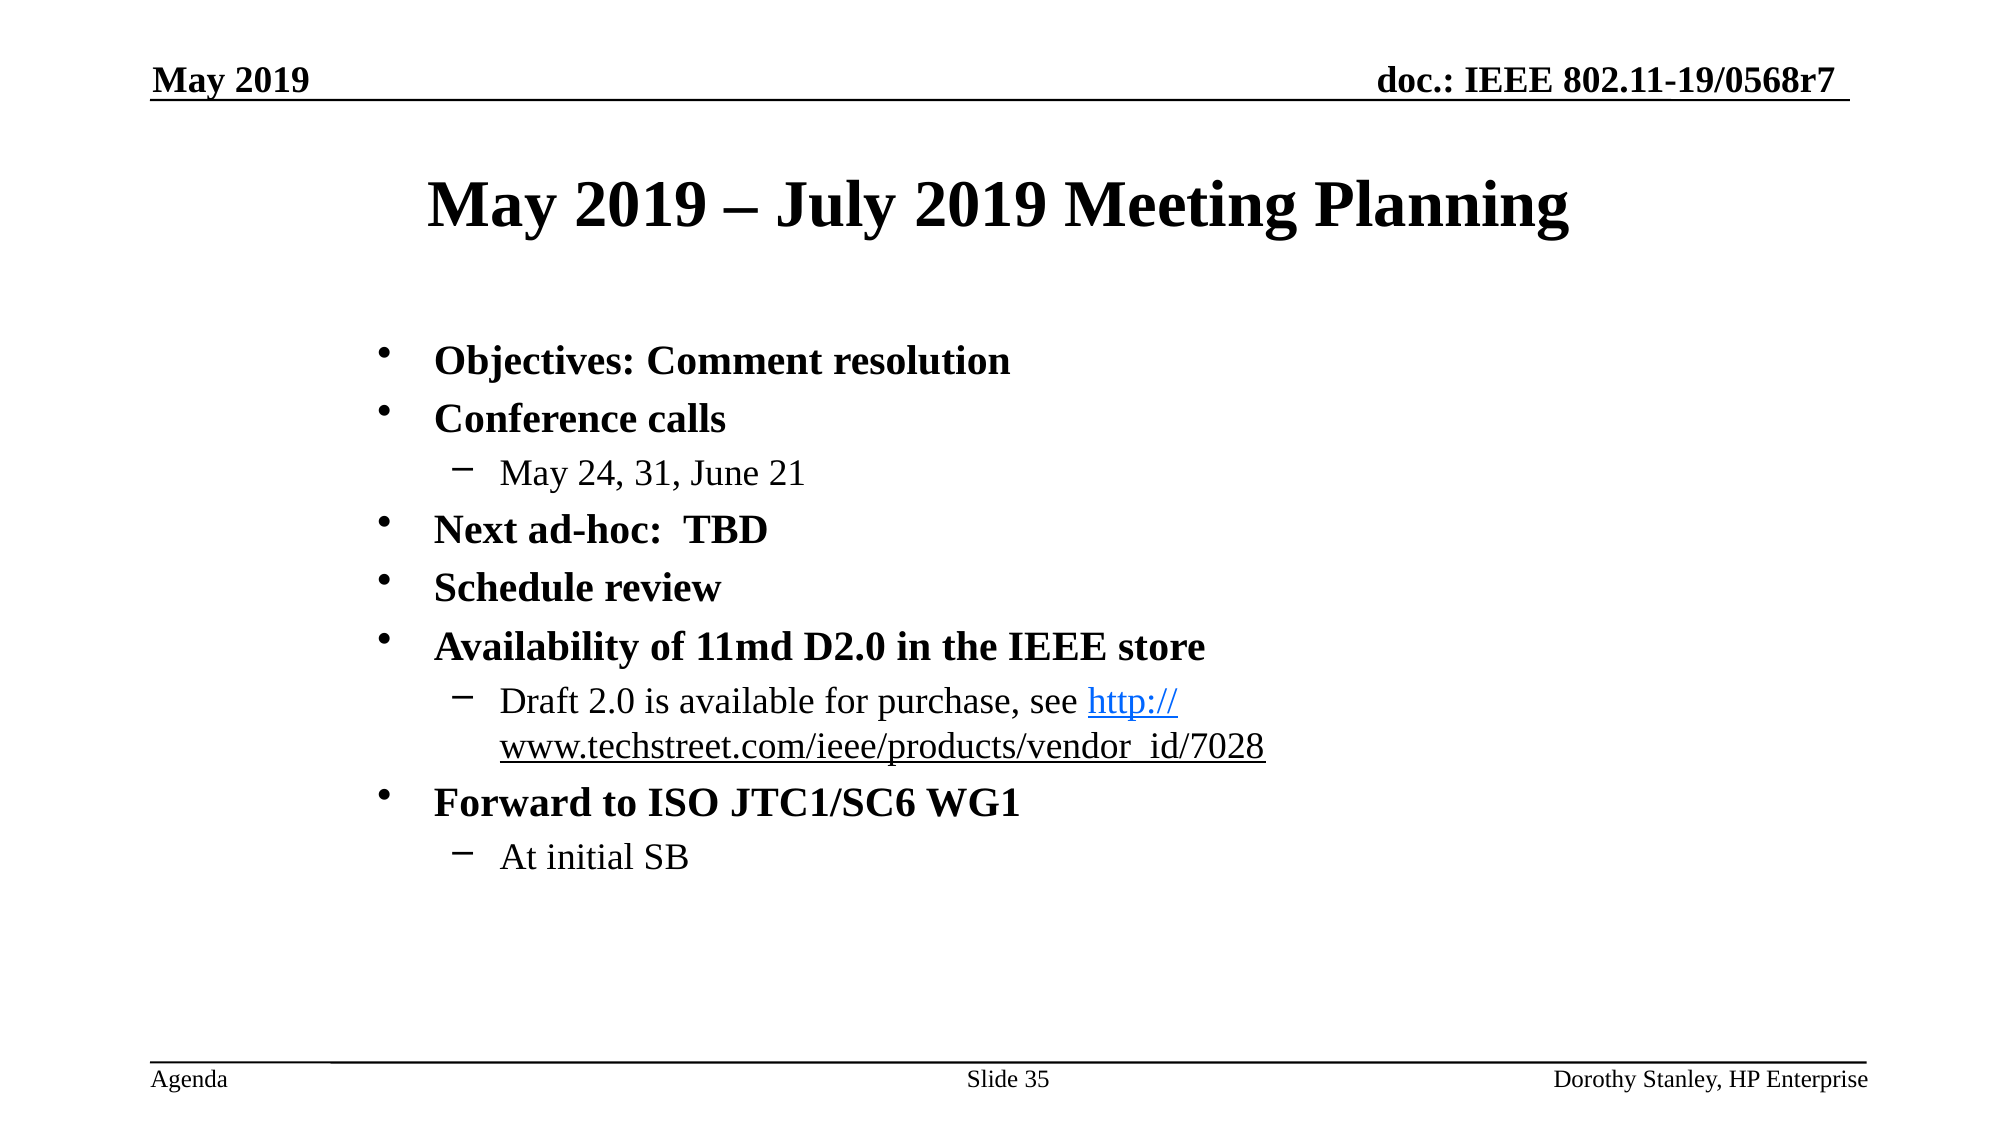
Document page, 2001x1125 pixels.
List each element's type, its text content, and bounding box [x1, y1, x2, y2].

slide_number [152, 54, 567, 100]
slide_number Slide 35 [966, 1062, 1051, 1093]
list Objectives: Comment resolution Conference calls May 24, 31, June 21 Next ad-hoc: TBD Schedule review Availability of 11md D2.0 in the IEEE store Draft 2.0 is available for purchase, see http://www.techstreet.com/ieee/products/vendor_id/7028 Forward to ISO JTC1/SC6 WG1 At initial SB [362, 324, 1638, 1013]
title May 2019 – July 2019 Meeting Planning [150, 112, 1850, 288]
footer Dorothy Stanley, HP Enterprise [1549, 1062, 1869, 1093]
